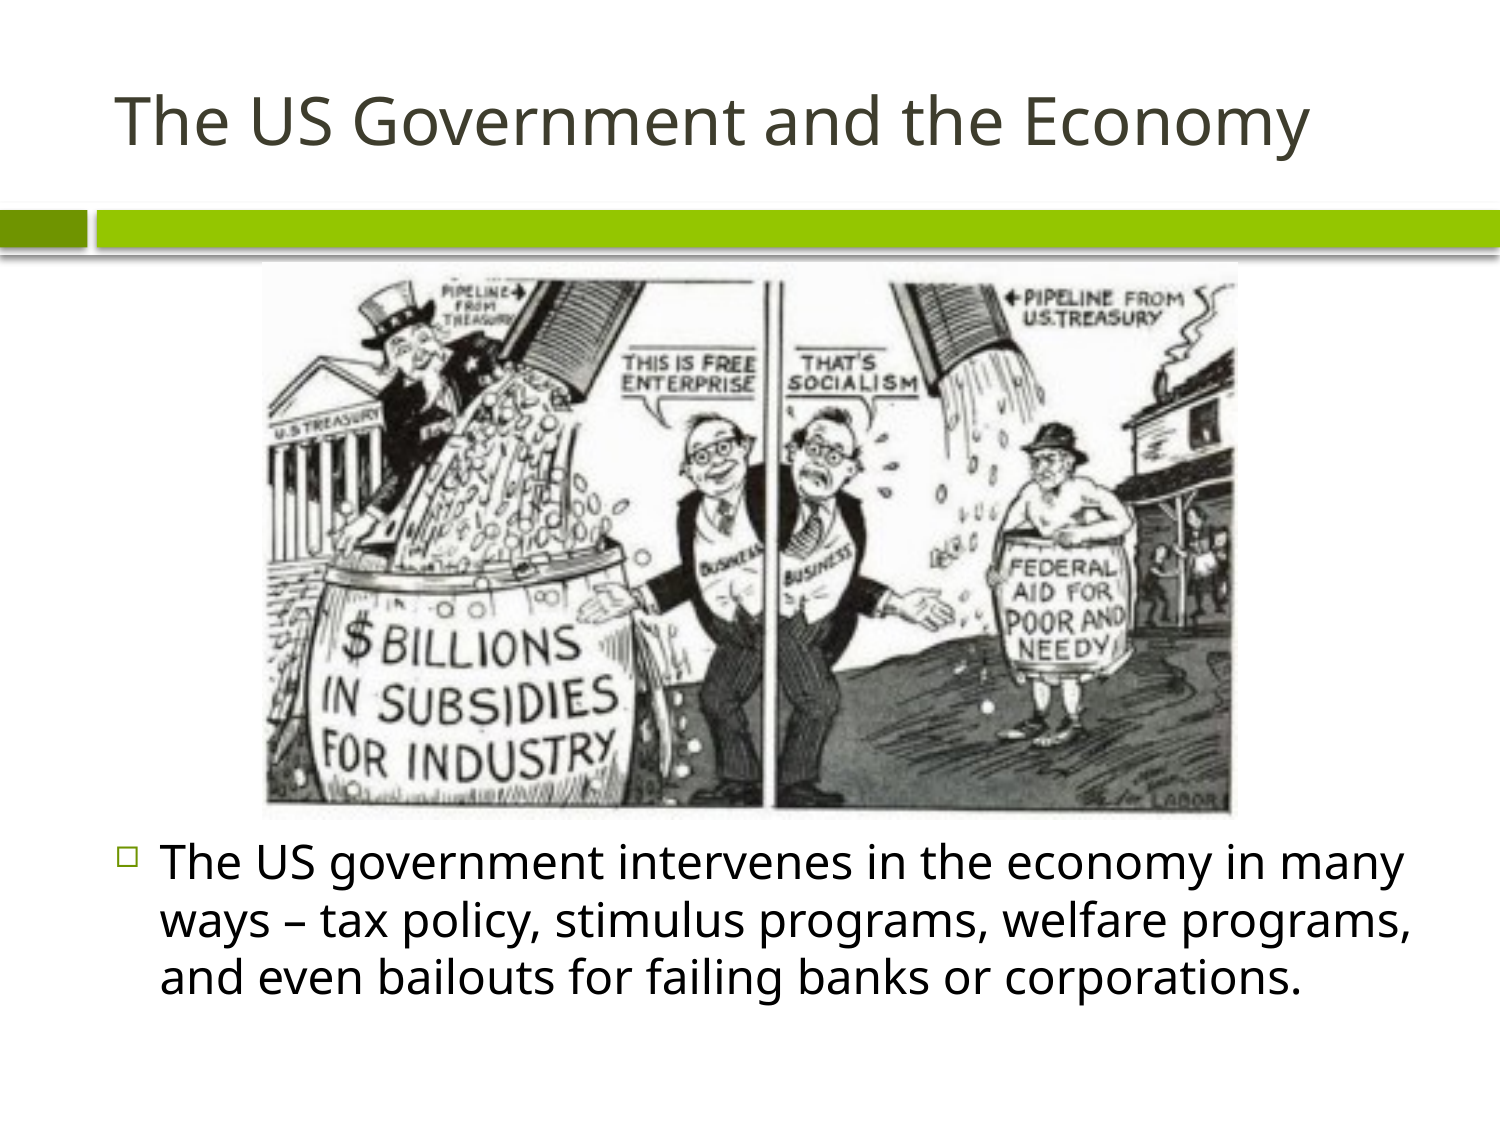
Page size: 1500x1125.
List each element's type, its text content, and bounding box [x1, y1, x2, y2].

list The US government intervenes in the economy in many ways – tax policy, stimulus programs, welfare programs, and even bailouts for failing banks or corporations. [99, 825, 1450, 1063]
title The US Government and the Economy [99, 37, 1438, 200]
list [262, 261, 1238, 820]
